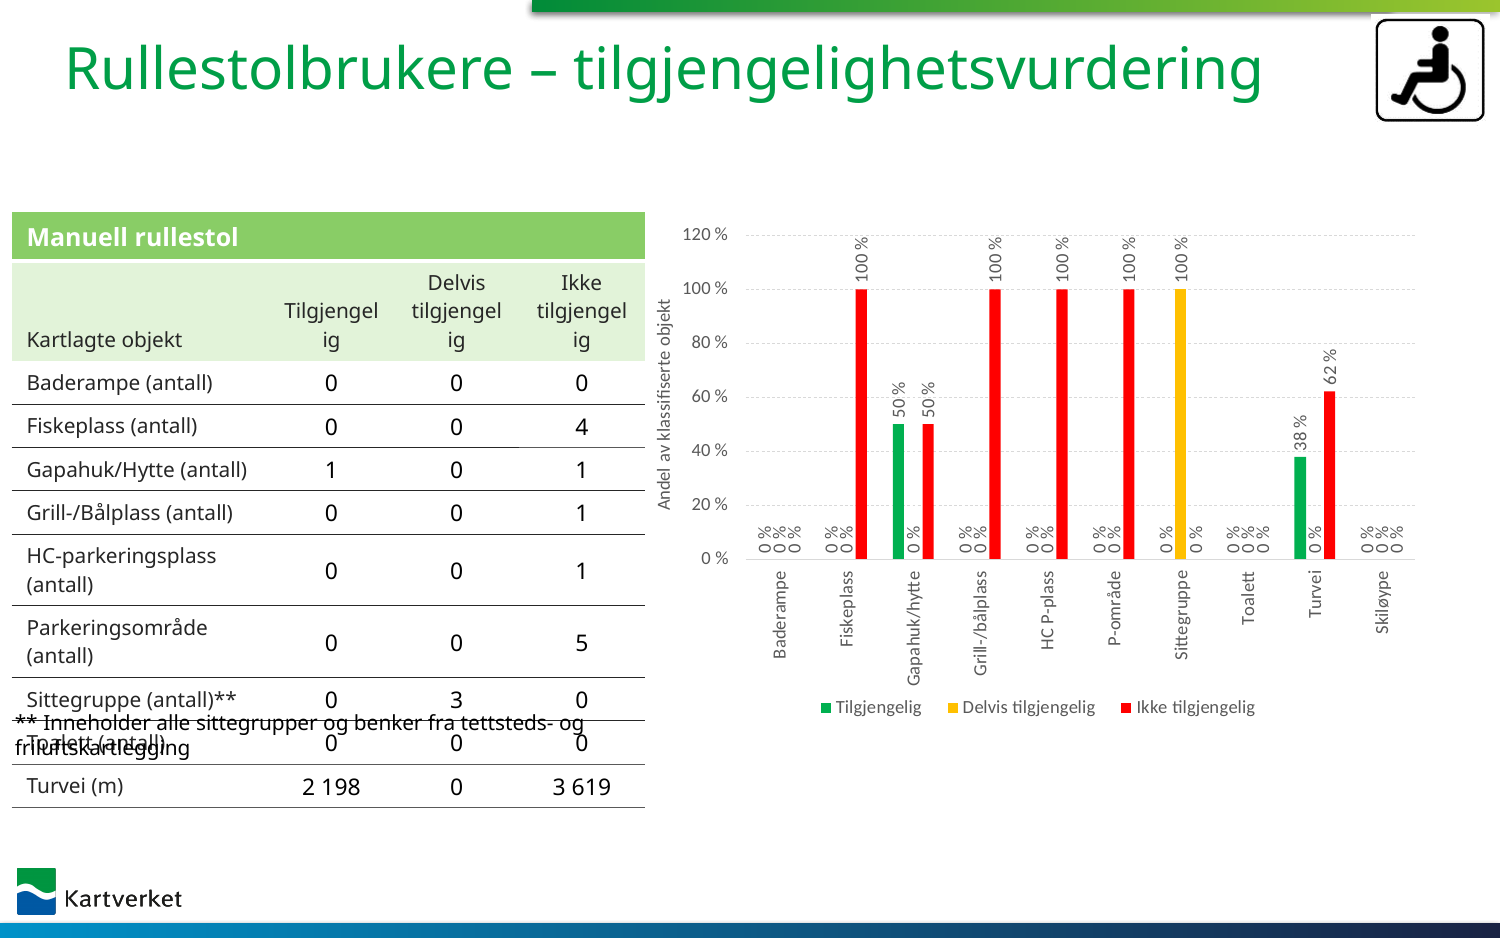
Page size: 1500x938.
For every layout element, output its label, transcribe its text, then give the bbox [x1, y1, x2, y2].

table_cell 0 [394, 535, 519, 605]
table_cell Parkeringsområde (antall) [12, 606, 269, 677]
table_cell 0 [394, 405, 519, 447]
table_cell 4 [519, 405, 638, 447]
table_cell 1 [519, 535, 638, 605]
table_cell 0 [394, 361, 519, 404]
table_cell Tilgjengelig [269, 263, 394, 361]
table_cell Turvei (m) [12, 768, 269, 807]
table_cell 5 [519, 606, 638, 677]
picture [1371, 13, 1491, 127]
table_cell 0 [269, 361, 394, 404]
table_cell Sittegruppe (antall)** [12, 678, 269, 702]
table_cell Fiskeplass (antall) [12, 405, 269, 447]
text_box Rullestolbrukere – tilgjengelighetsvurdering [49, 12, 1372, 109]
table_cell 0 [394, 606, 519, 677]
table_cell 0 [269, 405, 394, 447]
table_cell 2 198 [269, 768, 394, 807]
table_cell 0 [519, 361, 638, 404]
table_cell 0 [394, 768, 519, 807]
table_cell 1 [269, 448, 394, 490]
table_cell 0 [269, 535, 394, 605]
table_header Manuell rullestol [12, 212, 645, 259]
table_cell 0 [269, 606, 394, 677]
table_cell 1 [519, 491, 638, 534]
table_cell Ikke tilgjengelig [519, 263, 638, 361]
table_cell 3 [394, 678, 519, 702]
table_cell Delvis tilgjengelig [394, 263, 519, 361]
table_cell 0 [394, 448, 519, 490]
table_cell Baderampe (antall) [12, 361, 269, 404]
table_cell 0 [519, 678, 638, 702]
table_cell 1 [519, 448, 638, 490]
table_cell 3 619 [519, 768, 645, 807]
table_cell HC-parkeringsplass (antall) [12, 535, 269, 605]
text_box ** Inneholder alle sittegrupper og benker fra tettsteds- og friluftskartlegging [0, 702, 745, 768]
table_cell 0 [269, 678, 394, 702]
table_cell Kartlagte objekt [12, 263, 269, 361]
table_cell Grill-/Bålplass (antall) [12, 491, 269, 534]
table_cell 0 [394, 491, 519, 534]
table_cell 0 [269, 491, 394, 534]
table_cell Gapahuk/Hytte (antall) [12, 448, 269, 490]
picture [643, 218, 1426, 728]
